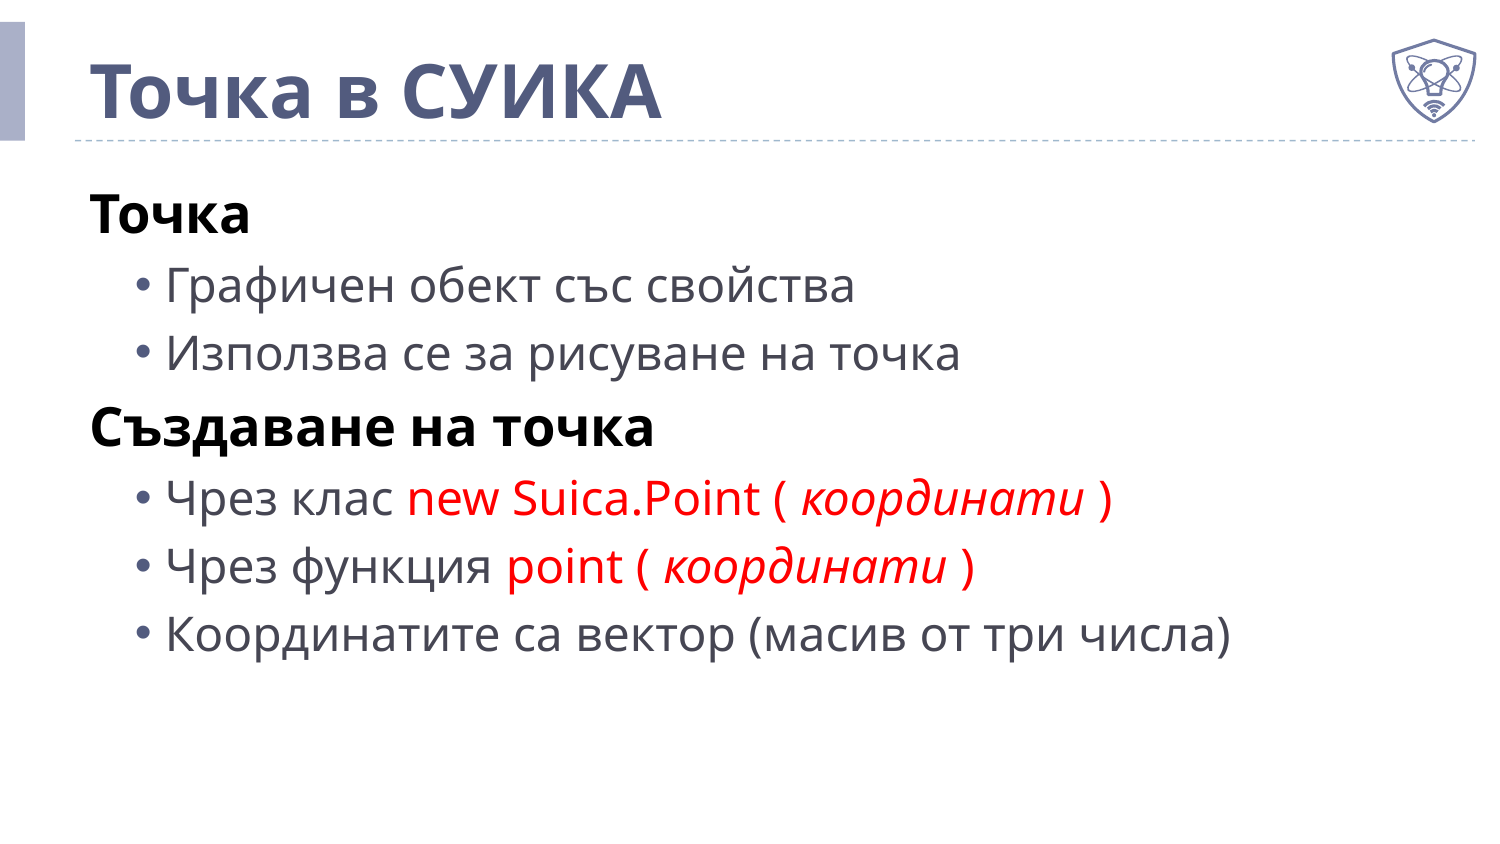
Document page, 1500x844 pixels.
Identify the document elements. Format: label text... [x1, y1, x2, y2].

list Точка Графичен обект със свойства Използва се за рисуване на точка Създаване на точка Чрез клас new Suica.Point ( координати ) Чрез функция point ( координати ) Координатите са вектор (масив от три числа) [75, 171, 1475, 835]
title Точка в СУИКА [75, 18, 1475, 141]
